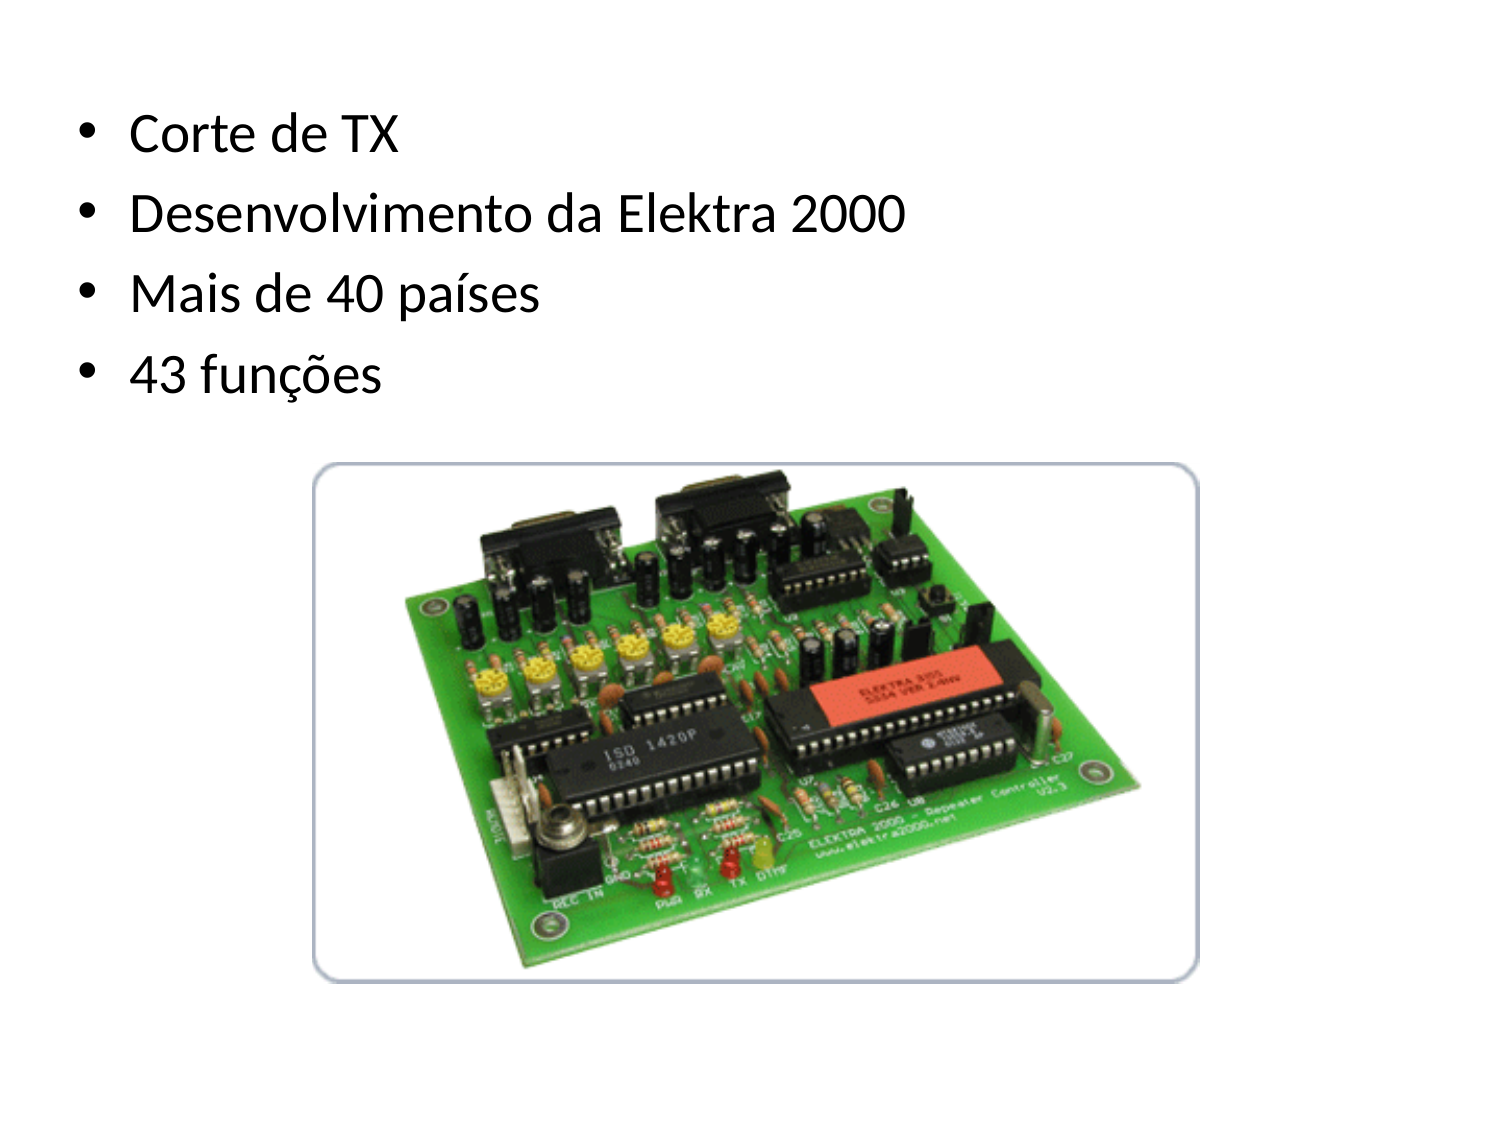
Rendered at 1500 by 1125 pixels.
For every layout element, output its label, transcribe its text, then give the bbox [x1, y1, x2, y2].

list Corte de TX Desenvolvimento da Elektra 2000 Mais de 40 países 43 funções [62, 87, 1413, 413]
picture [312, 462, 1201, 984]
